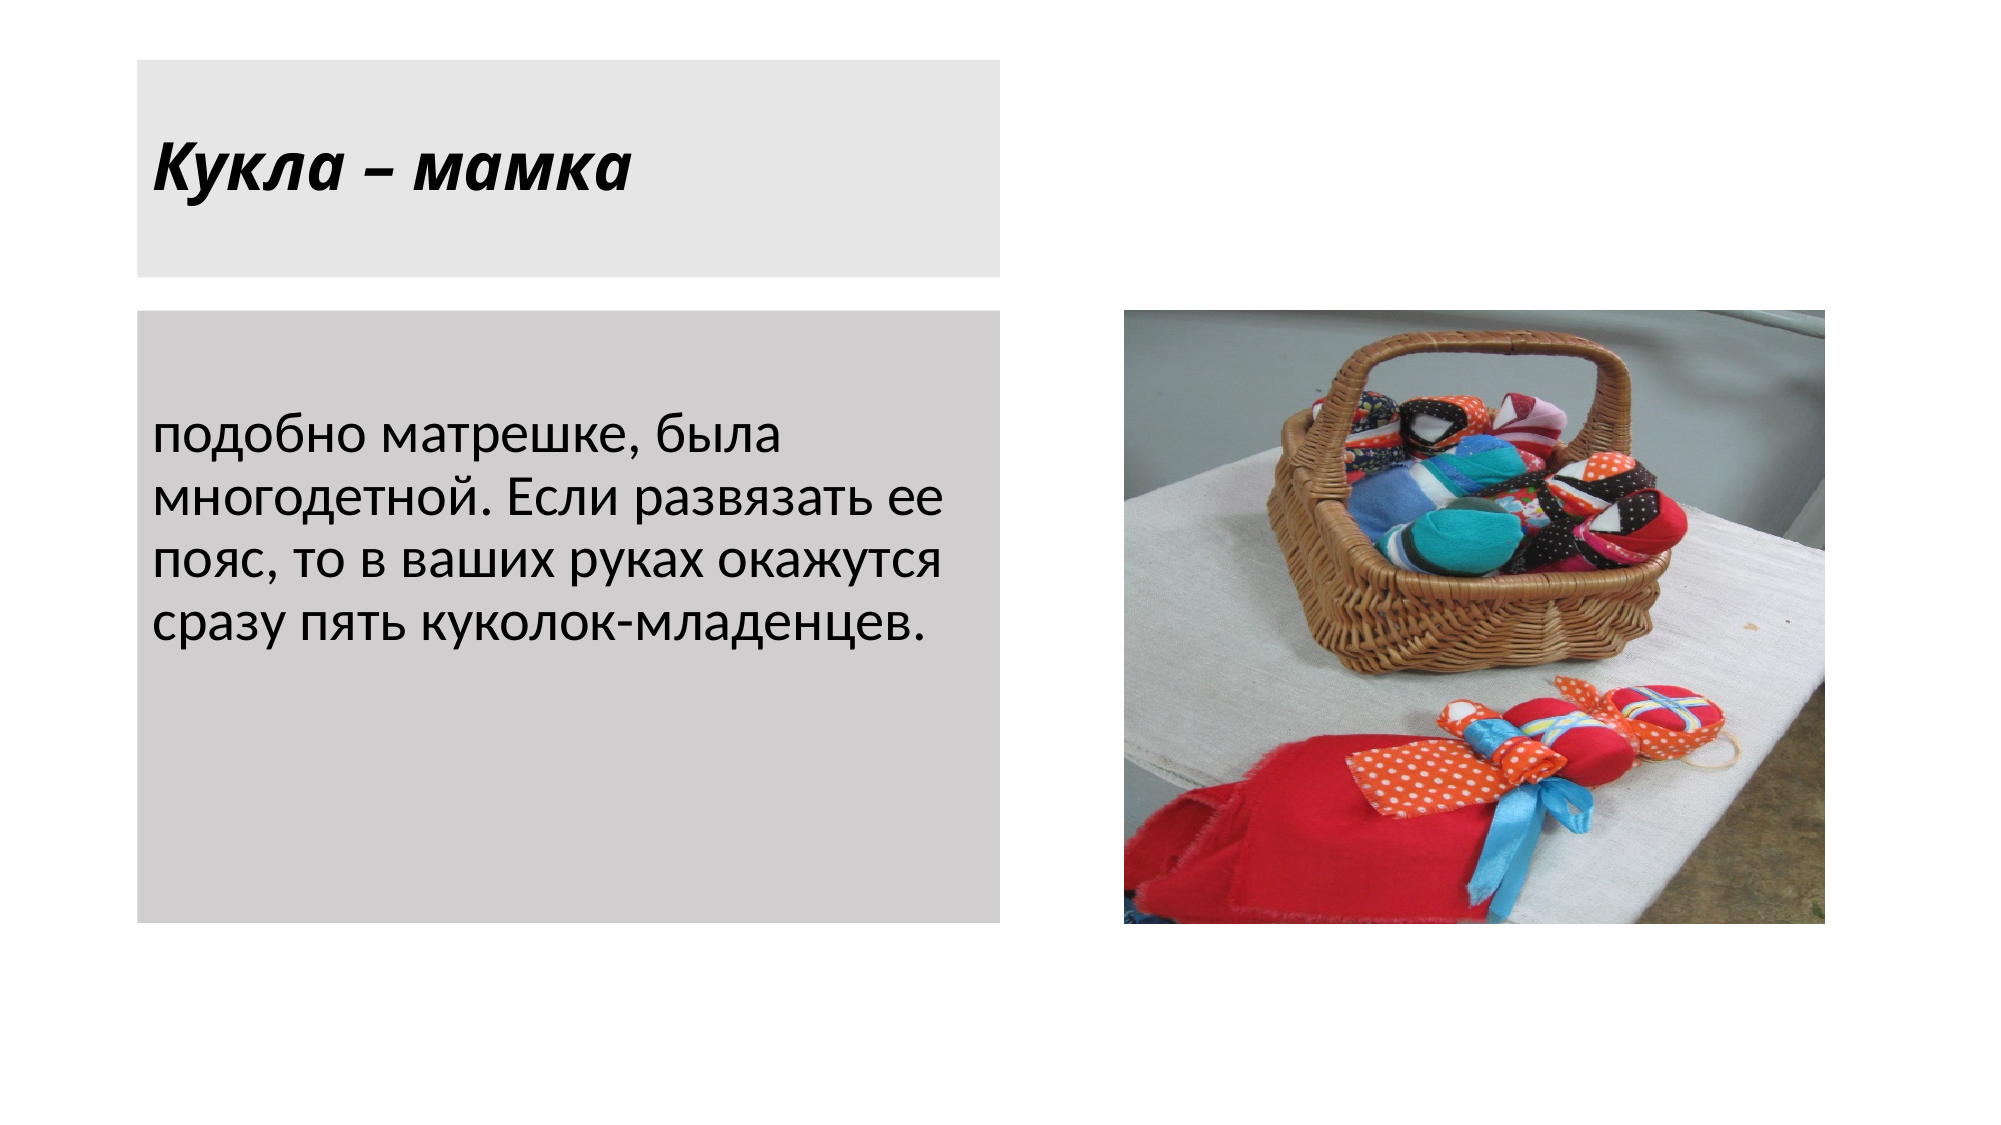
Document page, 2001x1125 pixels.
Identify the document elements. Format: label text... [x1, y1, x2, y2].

picture [1124, 310, 1825, 924]
list подобно матрешке, была многодетной. Если развязать ее пояс, то в ваших руках окажутся сразу пять куколок-младенцев. [137, 310, 1000, 924]
title Кукла – мамка [137, 59, 1000, 278]
